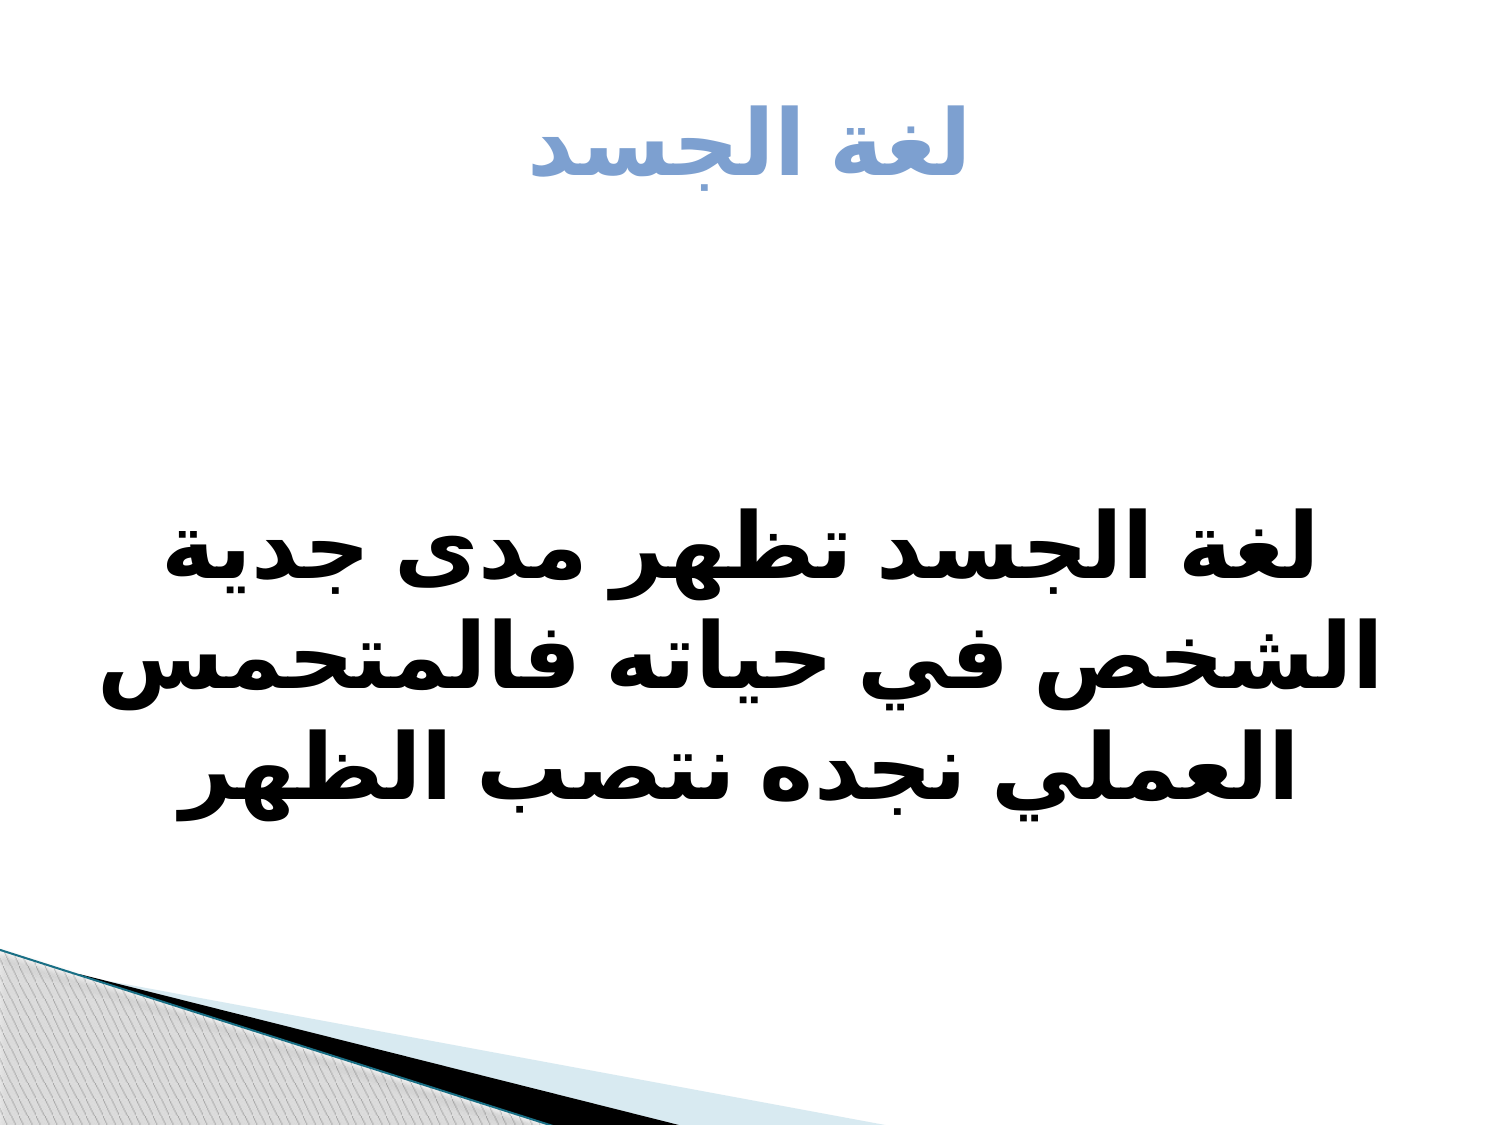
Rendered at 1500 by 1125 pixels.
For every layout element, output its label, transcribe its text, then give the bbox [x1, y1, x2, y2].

title لغة الجسد [75, 45, 1425, 233]
list لغة الجسد تظهر مدى جدية الشخص في حياته فالمتحمس العملي نجده نتصب الظهر [75, 243, 1425, 986]
